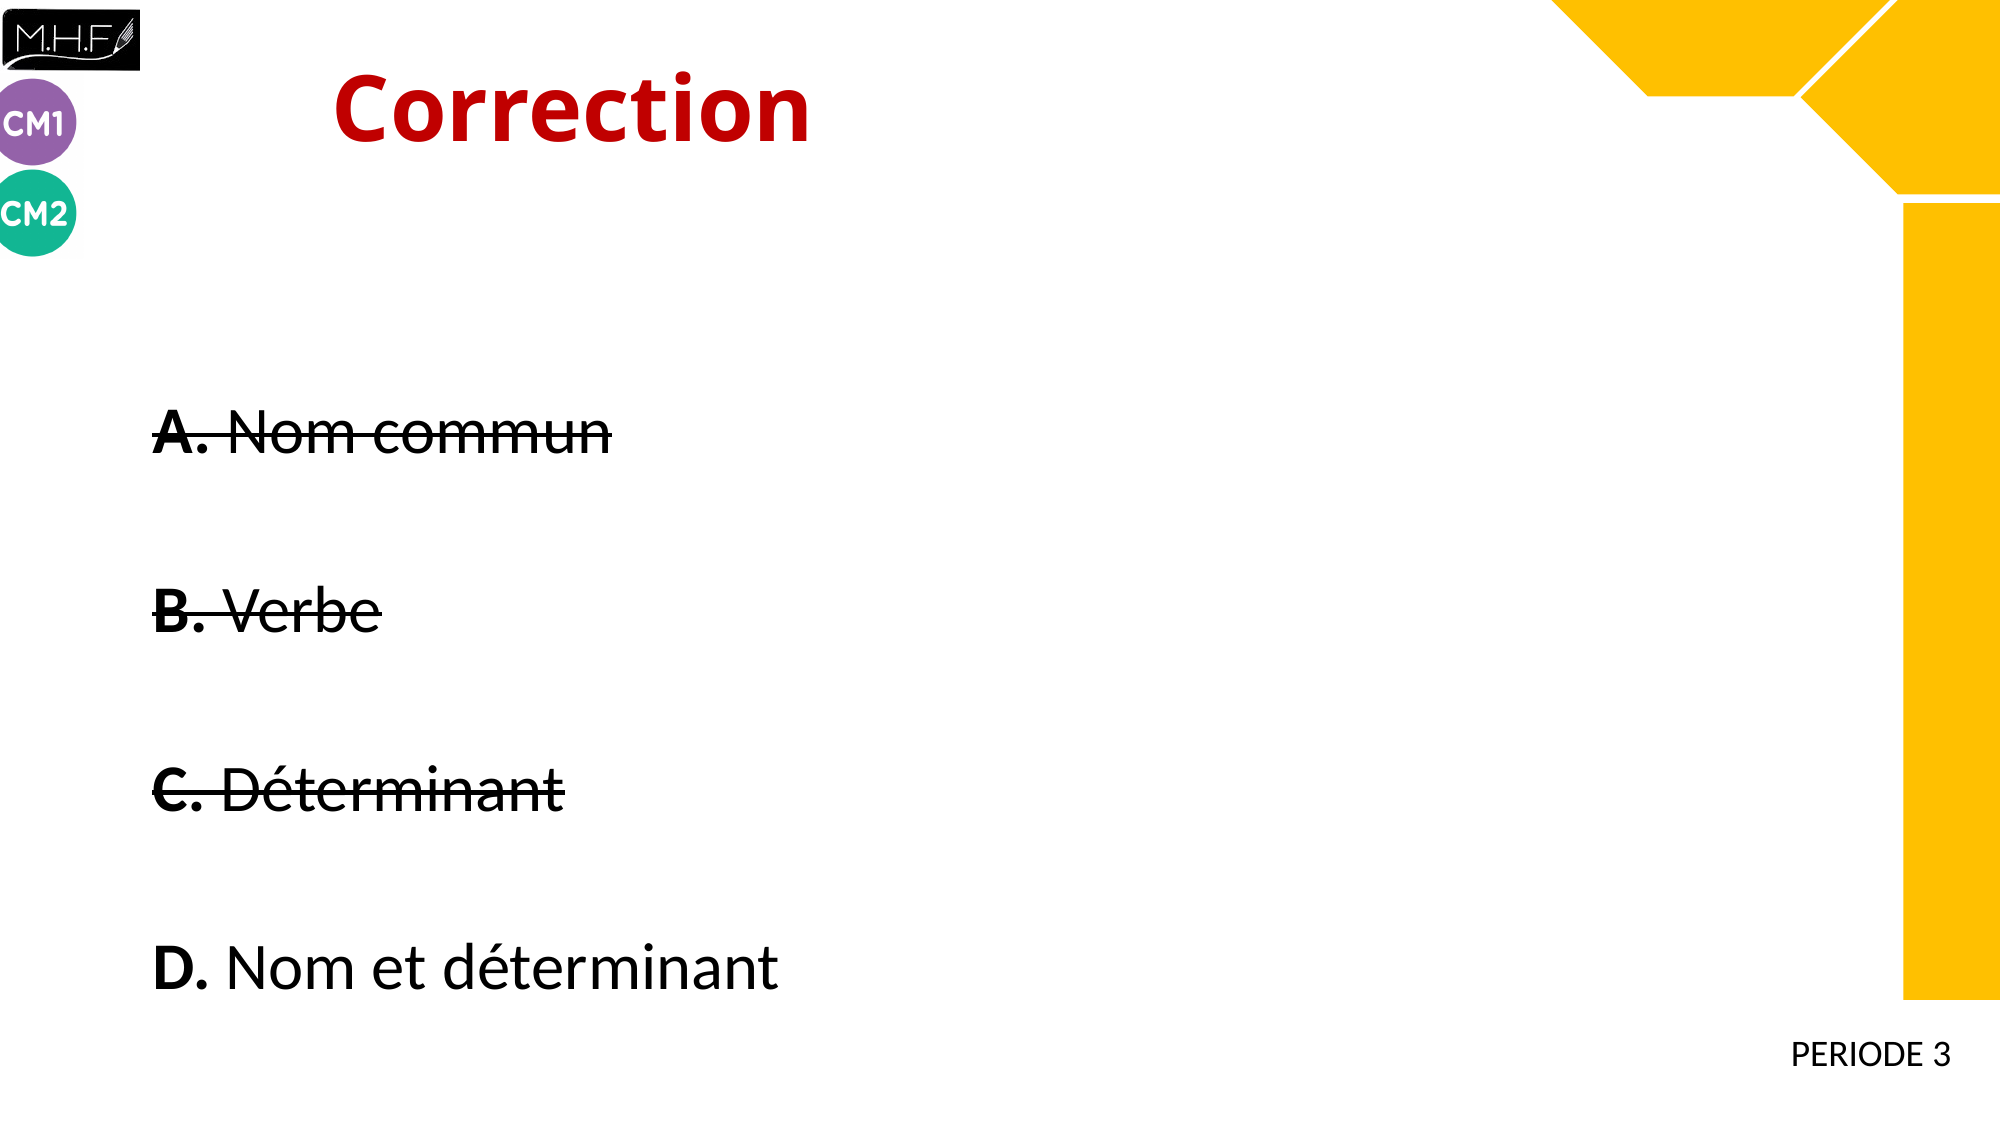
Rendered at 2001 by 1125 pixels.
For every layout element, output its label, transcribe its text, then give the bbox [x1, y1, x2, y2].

title Correction [316, 3, 1863, 221]
text_box [1799, 0, 2000, 196]
list A. Nom commun B. Verbe C. Déterminant D. Nom et déterminant [137, 299, 1863, 1014]
text_box [1549, 0, 1892, 98]
picture [0, 7, 140, 259]
text_box PERIODE 3 [1362, 1021, 1967, 1125]
text_box [1902, 202, 2000, 1001]
